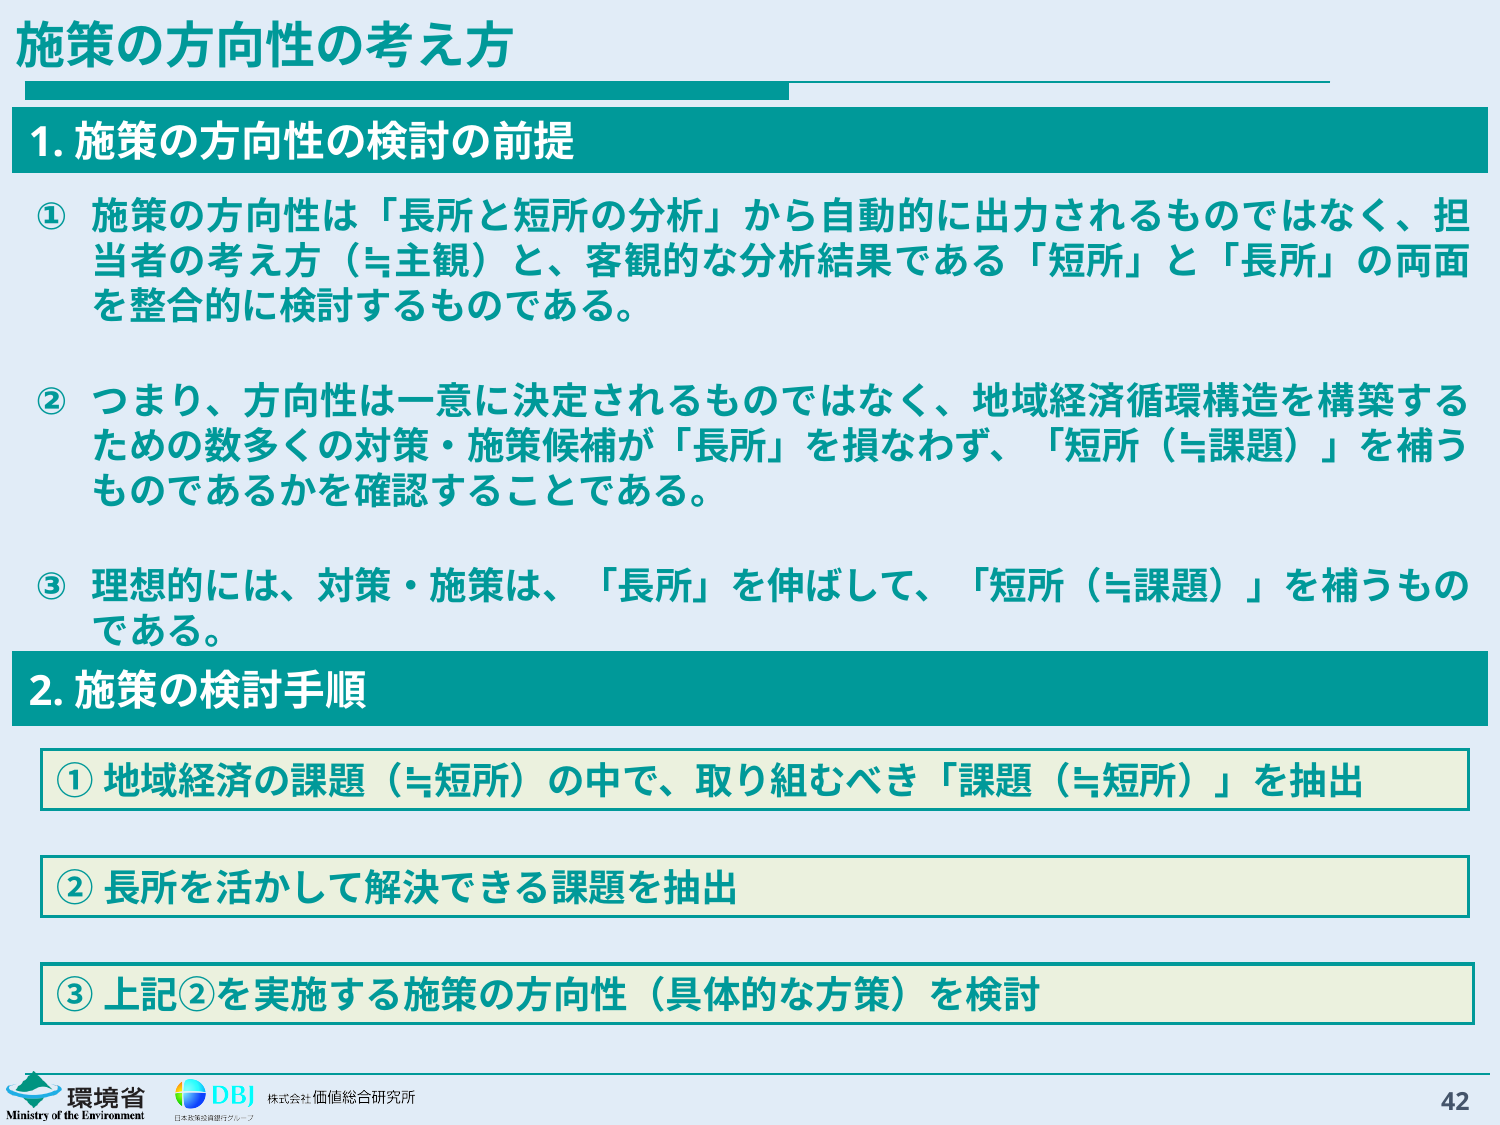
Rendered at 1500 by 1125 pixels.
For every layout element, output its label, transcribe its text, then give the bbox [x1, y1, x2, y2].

text_box ①地域経済の課題（≒短所）の中で、取り組むべき「課題（≒短所）」を抽出 [41, 749, 1469, 810]
slide_number 42 [1417, 1078, 1494, 1120]
picture [171, 1075, 419, 1125]
text_box ③上記②を実施する施策の方向性（具体的な方策）を検討 [41, 964, 1474, 1024]
picture [2, 1071, 148, 1125]
text_box 2.施策の検討手順 [13, 652, 1487, 725]
text_box ②長所を活かして解決できる課題を抽出 [41, 856, 1469, 917]
text_box 1.施策の方向性の検討の前提 [13, 109, 1487, 172]
title 施策の方向性の考え方 [0, 0, 1500, 82]
text_box 施策の方向性は「長所と短所の分析」から自動的に出力されるものではなく、担当者の考え方（≒主観）と、客観的な分析結果である「短所」と「長所」の両面を整合的に検討するものである。 つまり、方向性は一意に決定されるものではなく、地域経済循環構造を構築するための数多くの対策・施策候補が「長所」を損なわず、「短所（≒課題）」を補うものであるかを確認することである。 理想的には、対策・施策は、「長所」を伸ばして、「短所（≒課題）」を補うものである。 [20, 184, 1487, 652]
